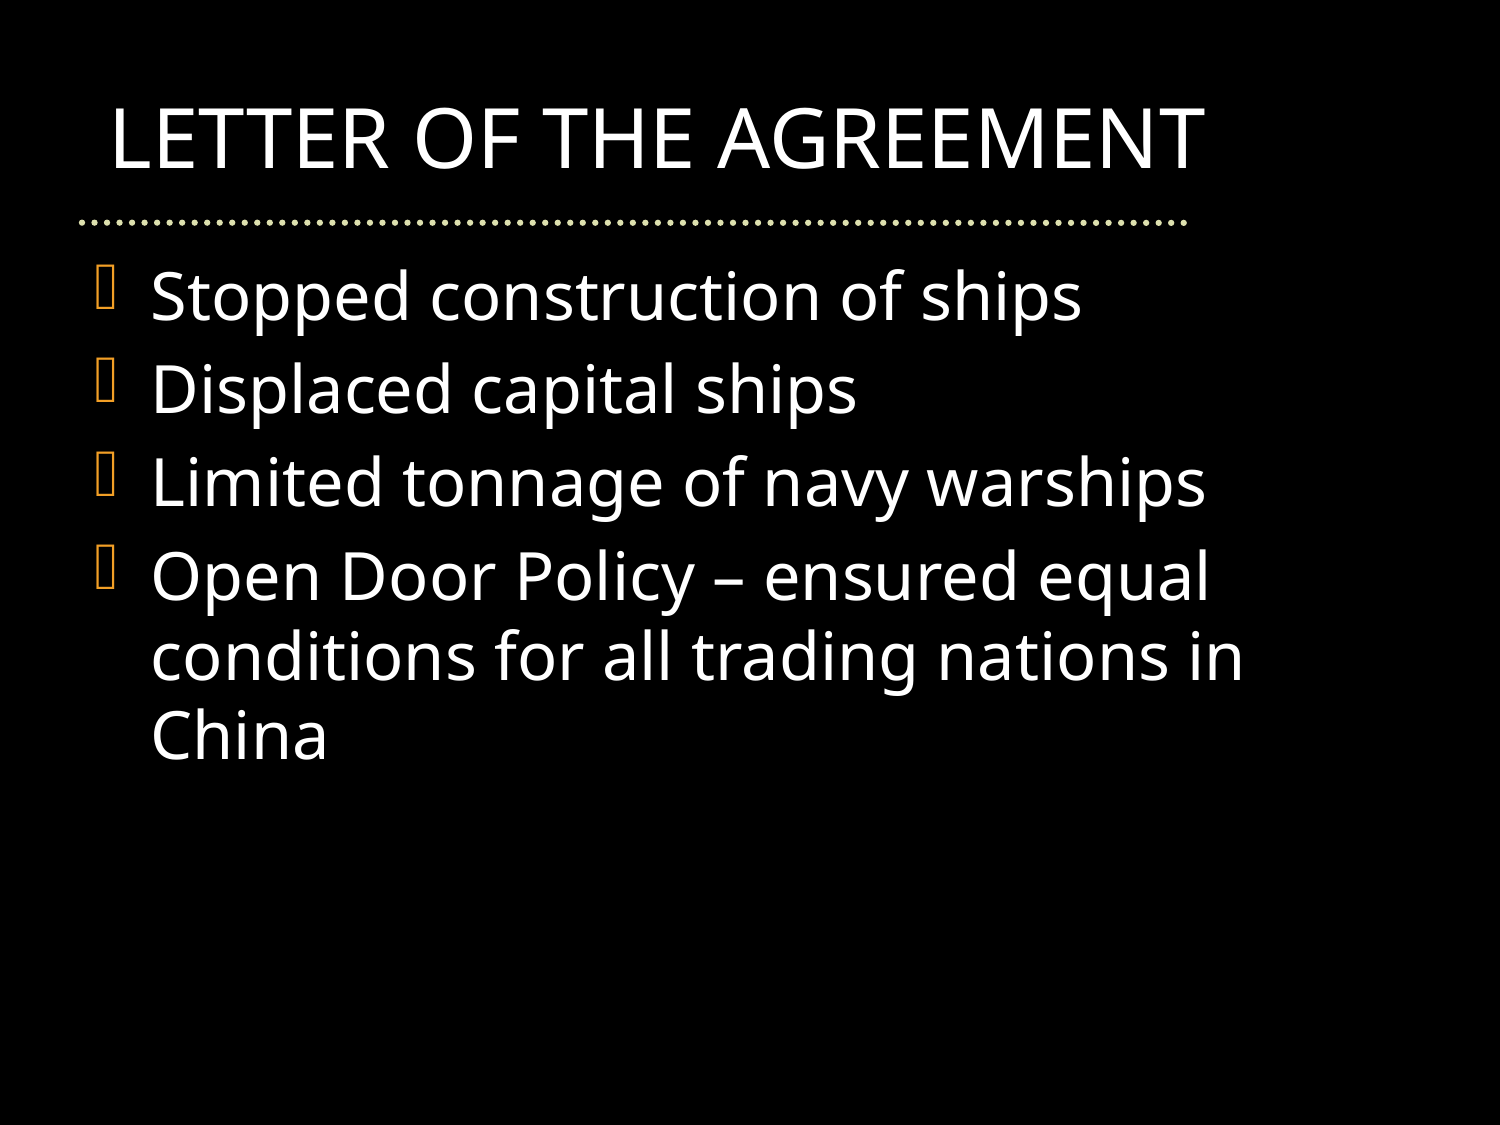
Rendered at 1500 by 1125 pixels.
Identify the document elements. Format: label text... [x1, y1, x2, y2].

list Stopped construction of ships Displaced capital ships Limited tonnage of navy warships Open Door Policy – ensured equal conditions for all trading nations in China [79, 246, 1430, 1005]
title LETTER OF THE AGREEMENT [93, 58, 1425, 211]
